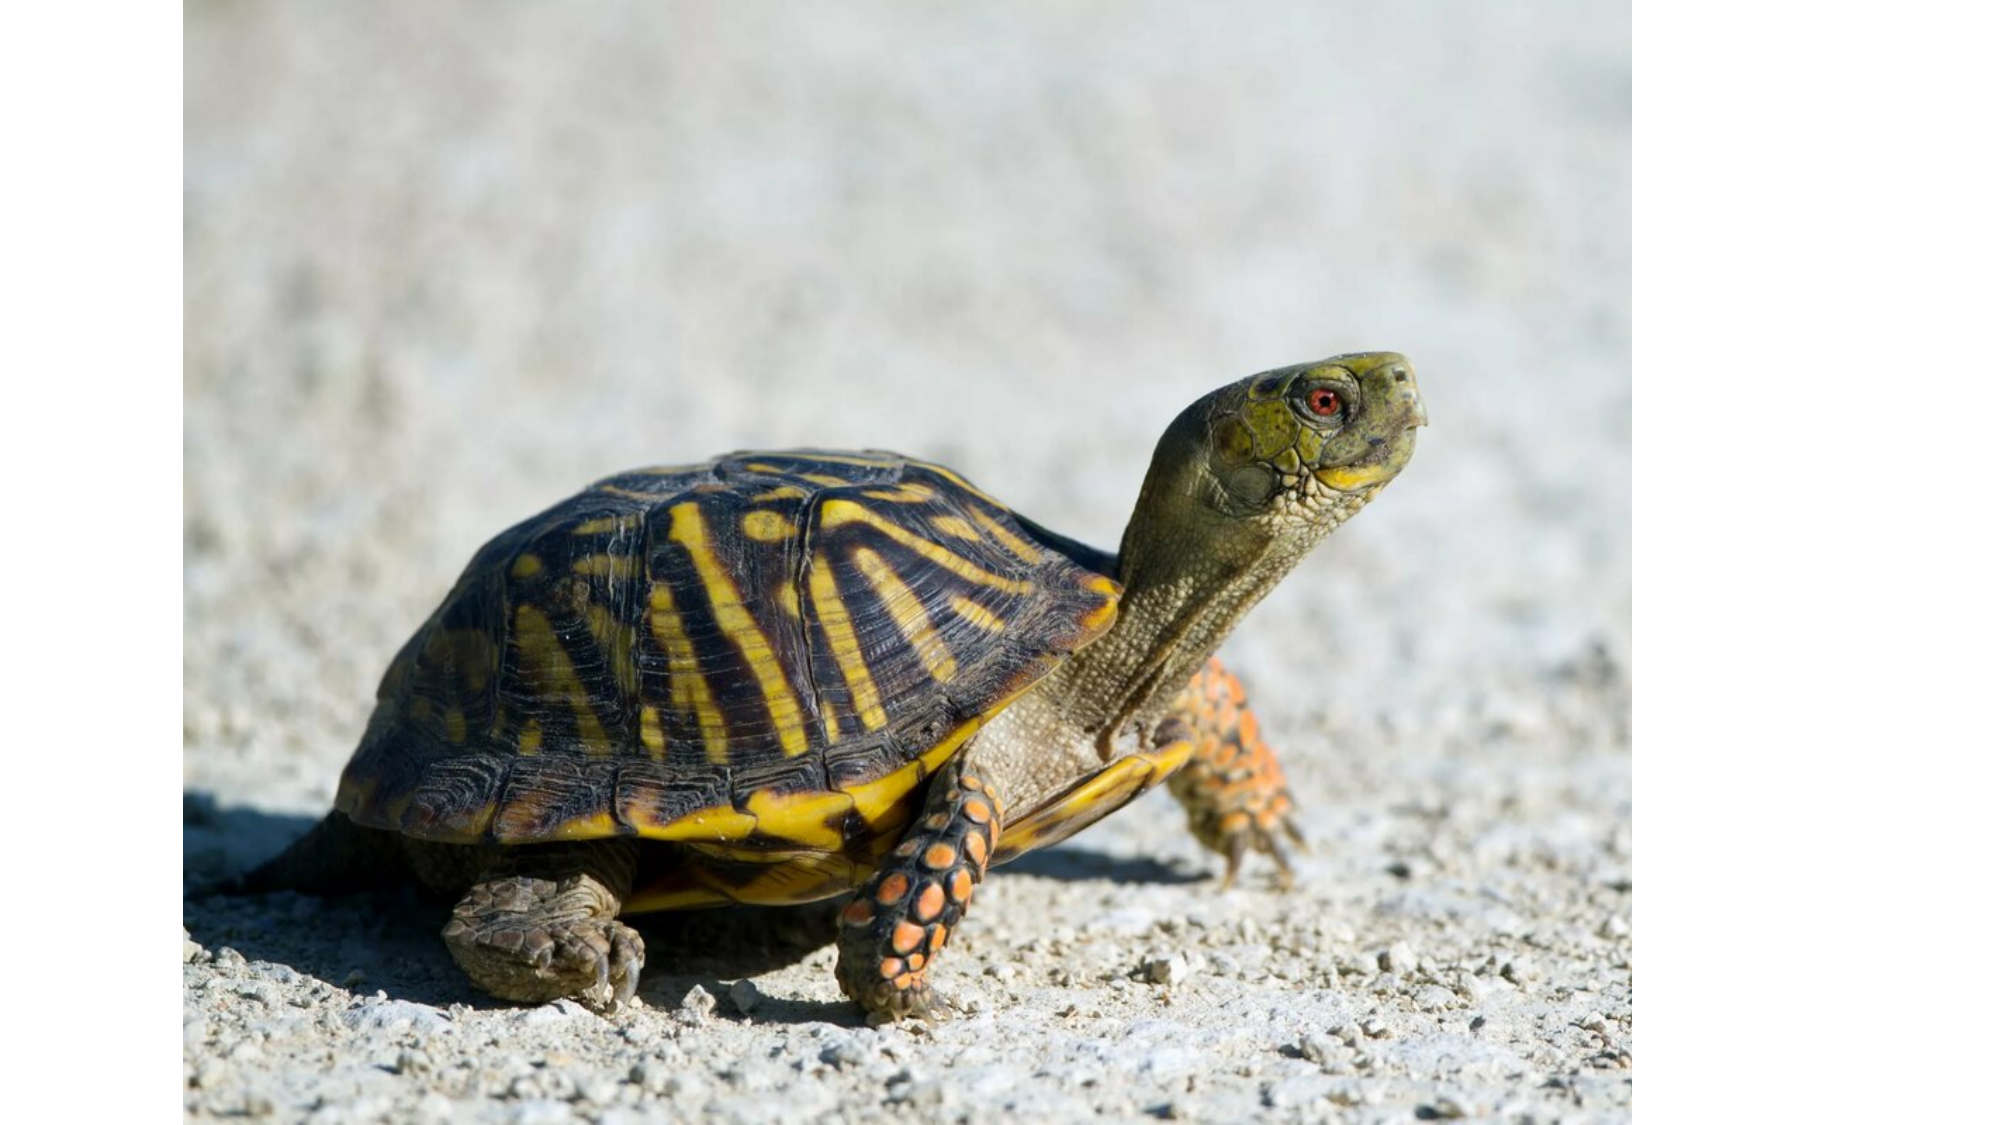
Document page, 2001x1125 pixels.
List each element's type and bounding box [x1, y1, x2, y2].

picture [183, 0, 1632, 1125]
